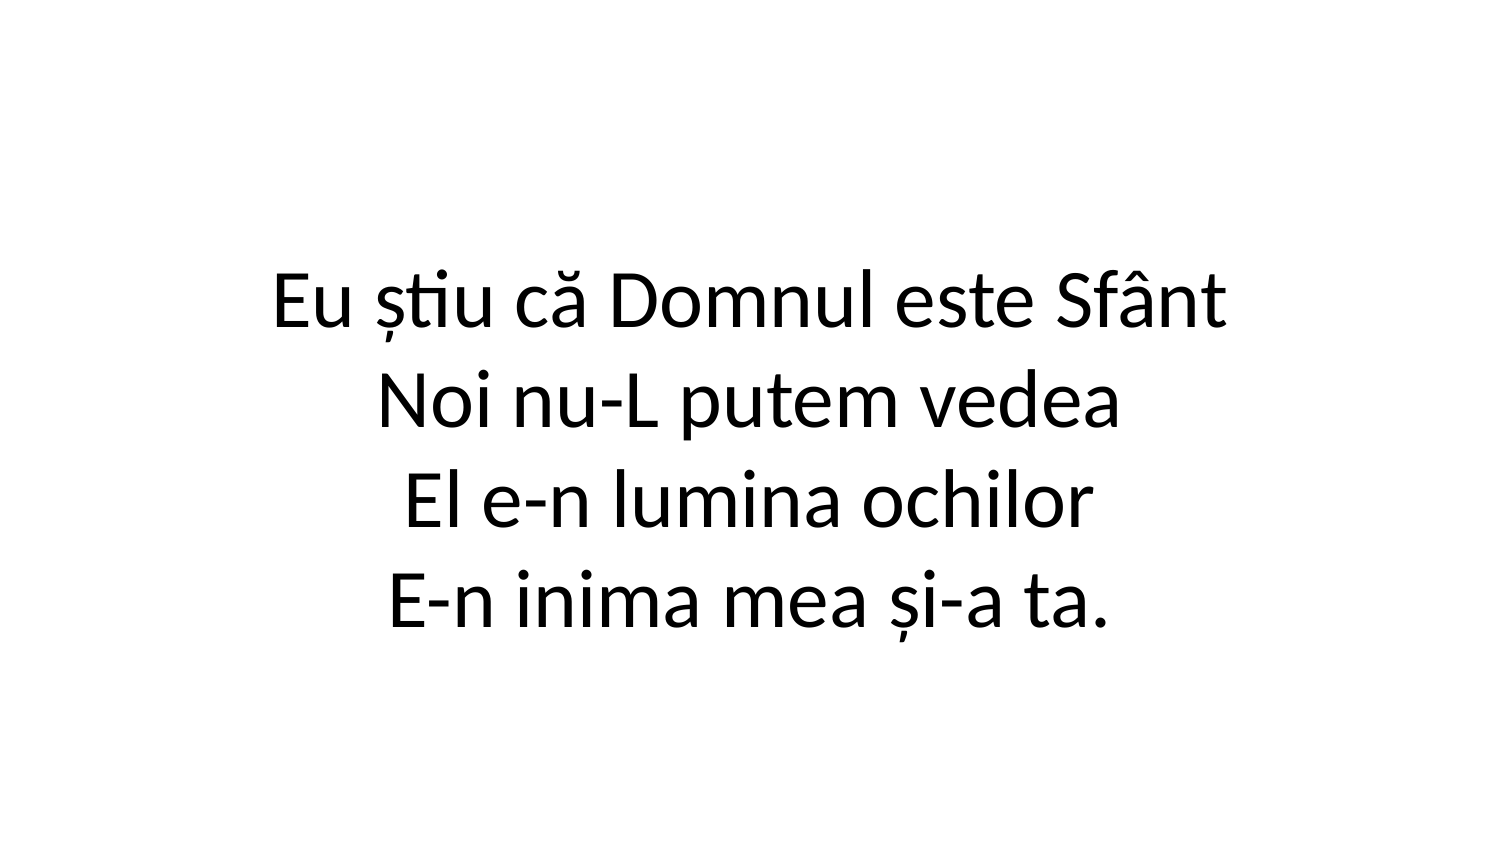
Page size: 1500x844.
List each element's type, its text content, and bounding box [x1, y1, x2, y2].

text_box Eu știu că Domnul este Sfânt Noi nu-L putem vedea El e-n lumina ochilor E-n inima mea și-a ta. [256, 192, 1244, 652]
